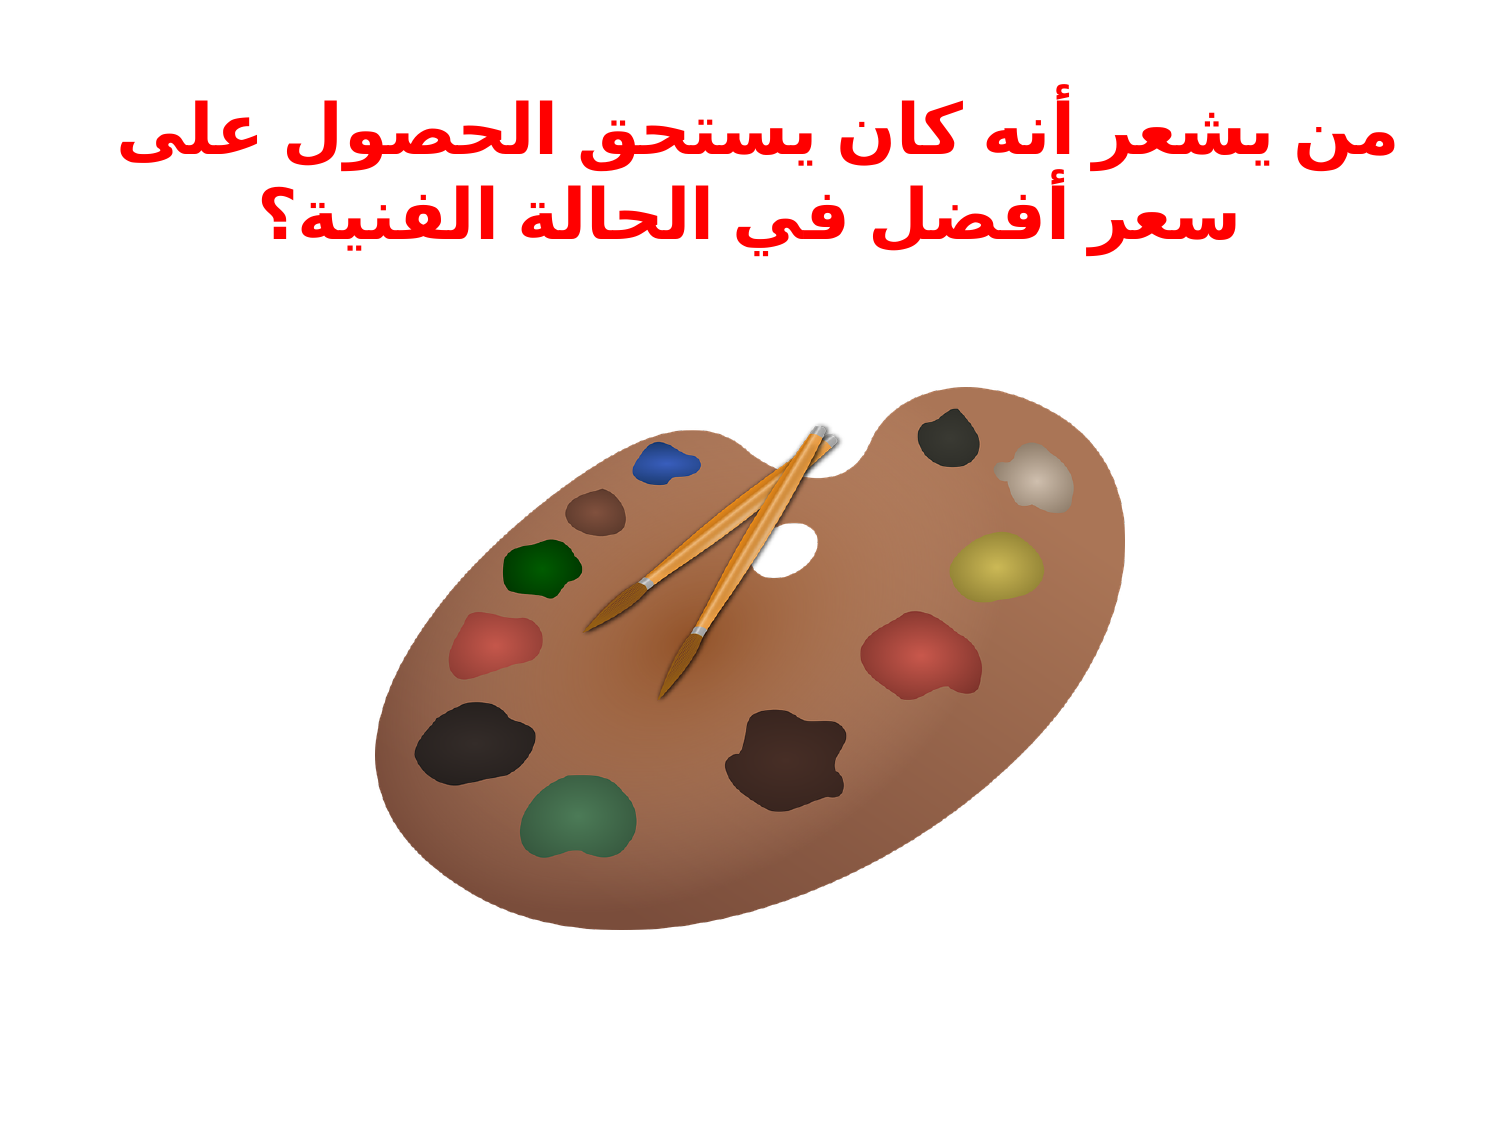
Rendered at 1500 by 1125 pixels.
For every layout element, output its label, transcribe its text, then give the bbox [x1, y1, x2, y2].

title من يشعر أنه كان يستحق الحصول على سعر أفضل في الحالة الفنية؟ [75, 75, 1425, 263]
picture [374, 387, 1126, 930]
